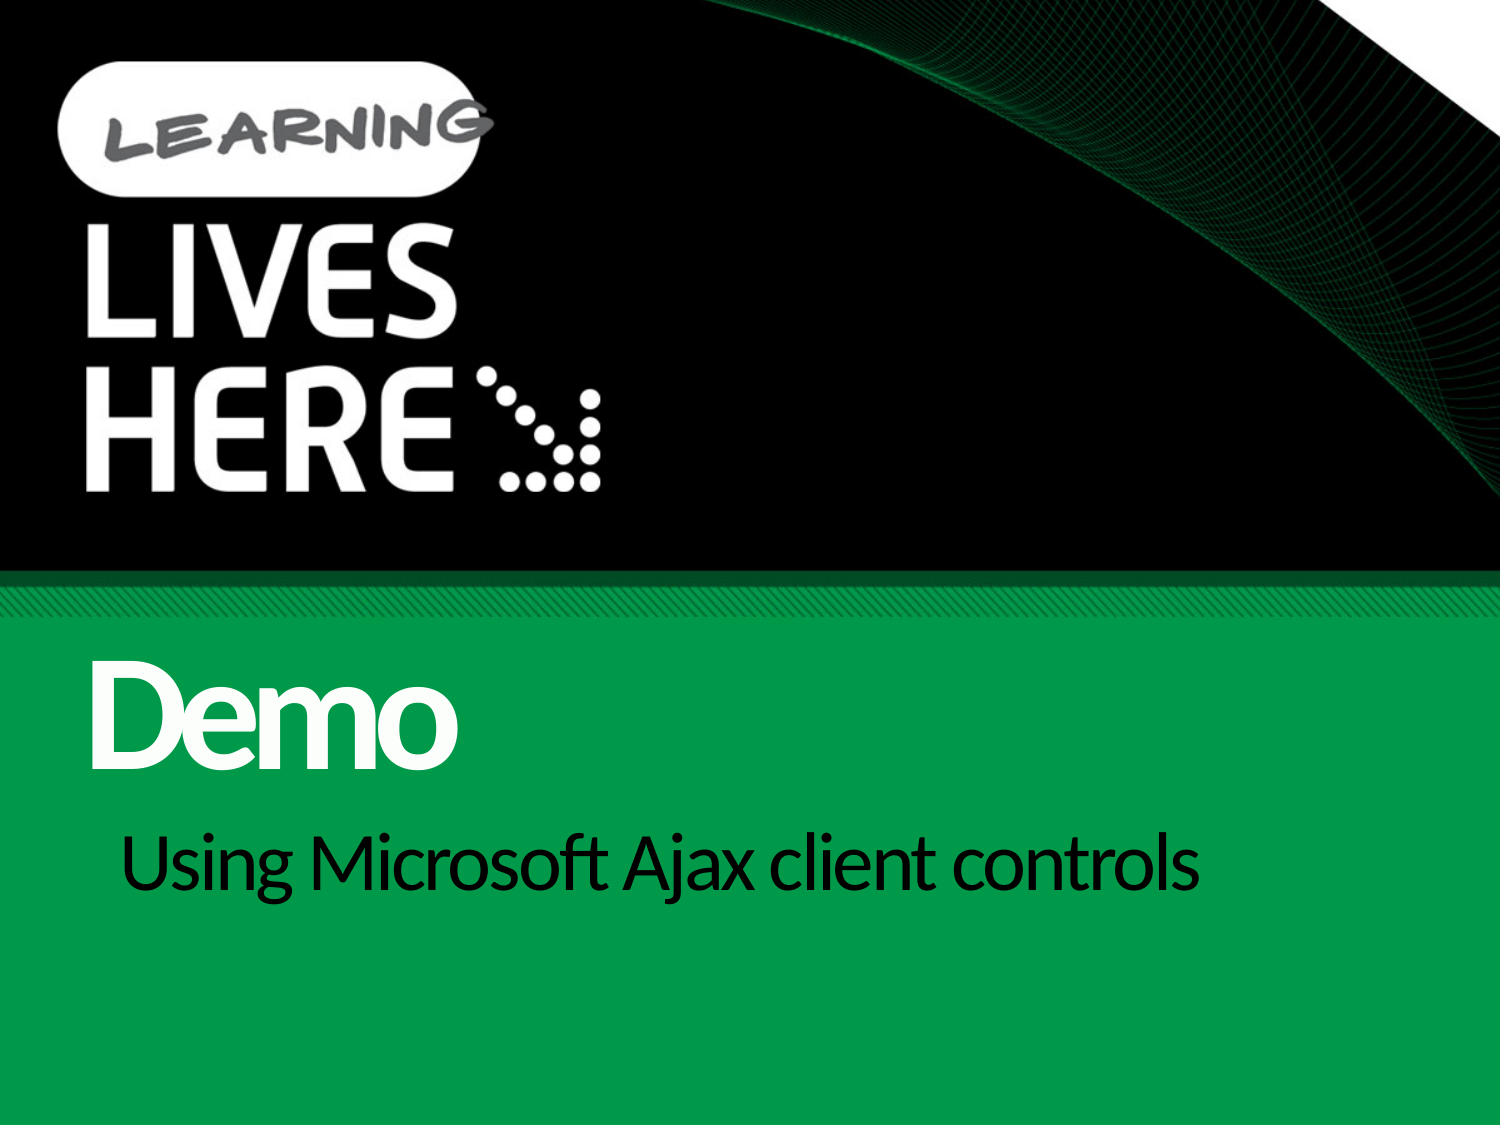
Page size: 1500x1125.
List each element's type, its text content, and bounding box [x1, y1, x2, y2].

title Using Microsoft Ajax client controls [119, 818, 1375, 943]
list Demo [83, 625, 1344, 800]
picture [0, 0, 1500, 1125]
